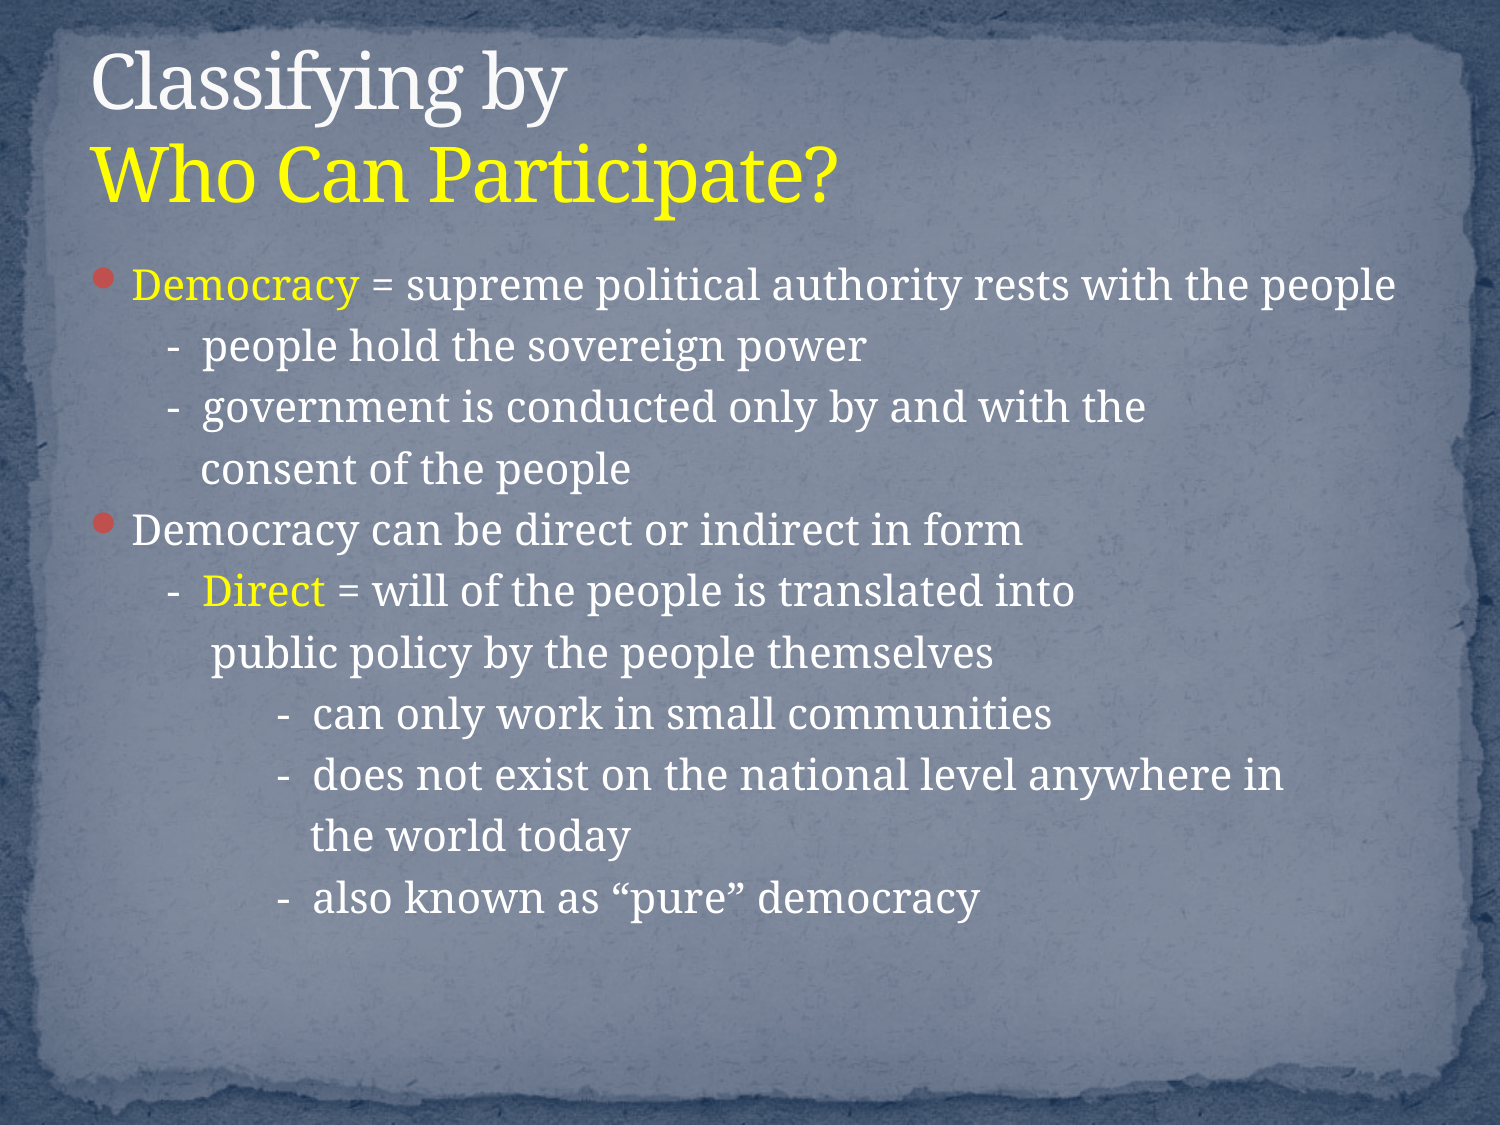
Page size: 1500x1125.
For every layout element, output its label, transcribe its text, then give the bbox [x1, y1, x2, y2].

list Democracy = supreme political authority rests with the people - people hold the sovereign power - government is conducted only by and with the consent of the people Democracy can be direct or indirect in form - Direct = will of the people is translated into public policy by the people themselves - can only work in small communities - does not exist on the national level anywhere in the world today - also known as “pure” democracy [75, 249, 1425, 1000]
title Classifying by Who Can Participate? [74, 24, 1425, 225]
